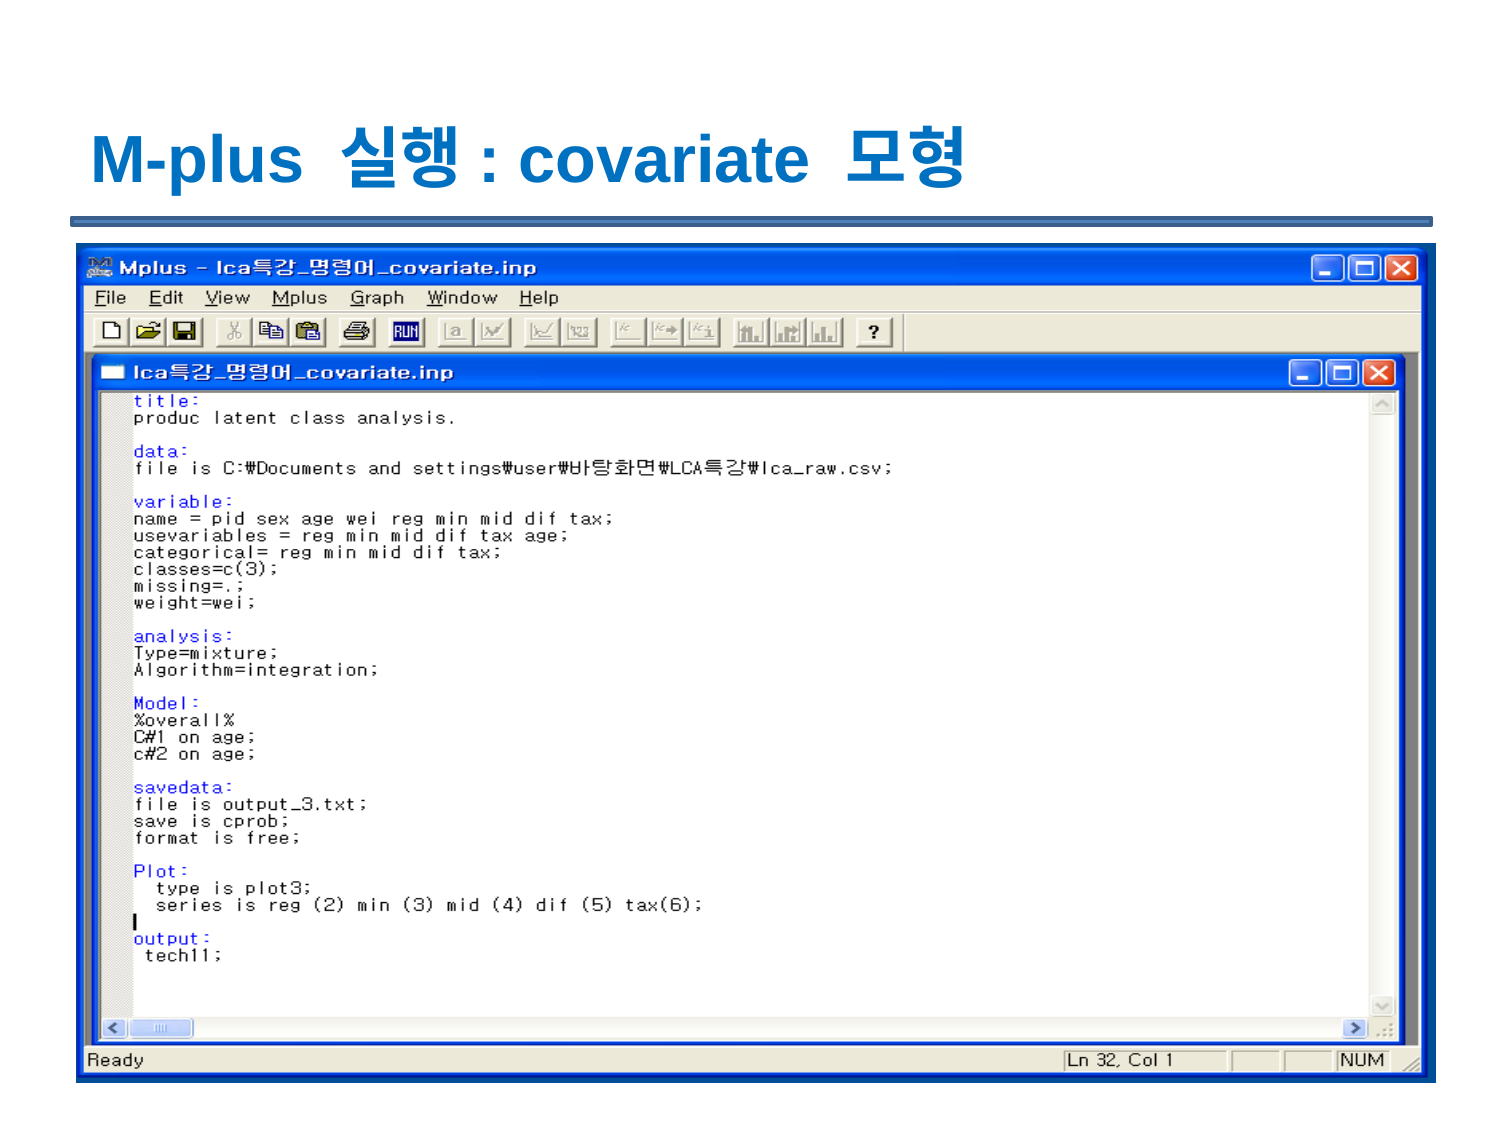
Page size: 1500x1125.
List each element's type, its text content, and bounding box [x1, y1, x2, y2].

picture [76, 243, 1436, 1083]
title M-plus 실행: covariate 모형 [74, 80, 1426, 232]
